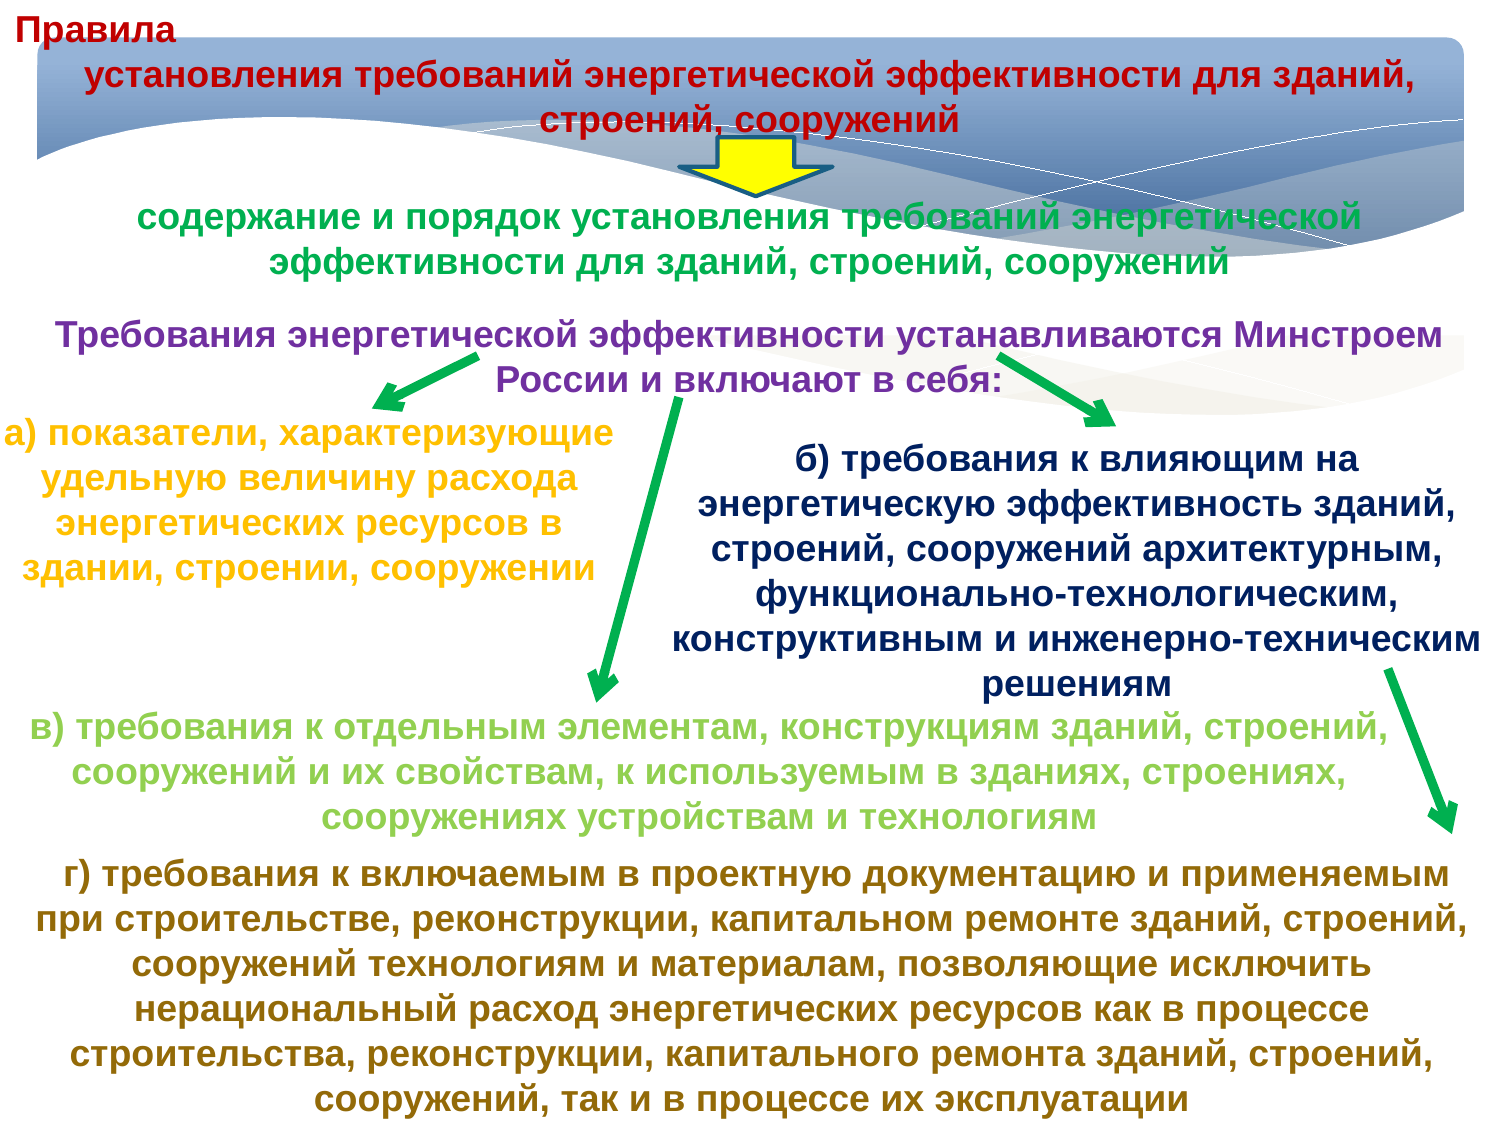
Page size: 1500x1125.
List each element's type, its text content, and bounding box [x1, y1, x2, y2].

text_box [677, 135, 835, 199]
text_box [371, 354, 479, 410]
text_box в) требования к отдельным элементам, конструкциям зданий, строений, сооружений и их свойствам, к используемым в зданиях, строениях, сооружениях устройствам и технологиям [2, 694, 1417, 841]
text_box [997, 354, 1117, 427]
text_box содержание и порядок установления требований энергетической эффективности для зданий, строений, сооружений [44, 184, 1456, 290]
text_box [1387, 668, 1454, 835]
text_box Требования энергетической эффективности устанавливаются Минстроем России и включают в себя: [0, 302, 1500, 408]
text_box а) показатели, характеризующие удельную величину расхода энергетических ресурсов в здании, строении, сооружении [0, 401, 636, 596]
text_box Правила установления требований энергетической эффективности для зданий, строений, сооружений [0, 0, 1500, 148]
text_box [592, 396, 680, 703]
text_box г) требования к включаемым в проектную документацию и применяемым при строительстве, реконструкции, капитальном ремонте зданий, строений, сооружений технологиям и материалам, позволяющие исключить нерациональный расход энергетических ресурсов как в процессе строительства, реконструкции, капитального ремонта зданий, строений, сооружений, так и в процессе их эксплуатации [0, 841, 1500, 1125]
text_box б) требования к влияющим на энергетическую эффективность зданий, строений, сооружений архитектурным, функционально-технологическим, конструктивным и инженерно-техническим решениям [636, 426, 1500, 712]
